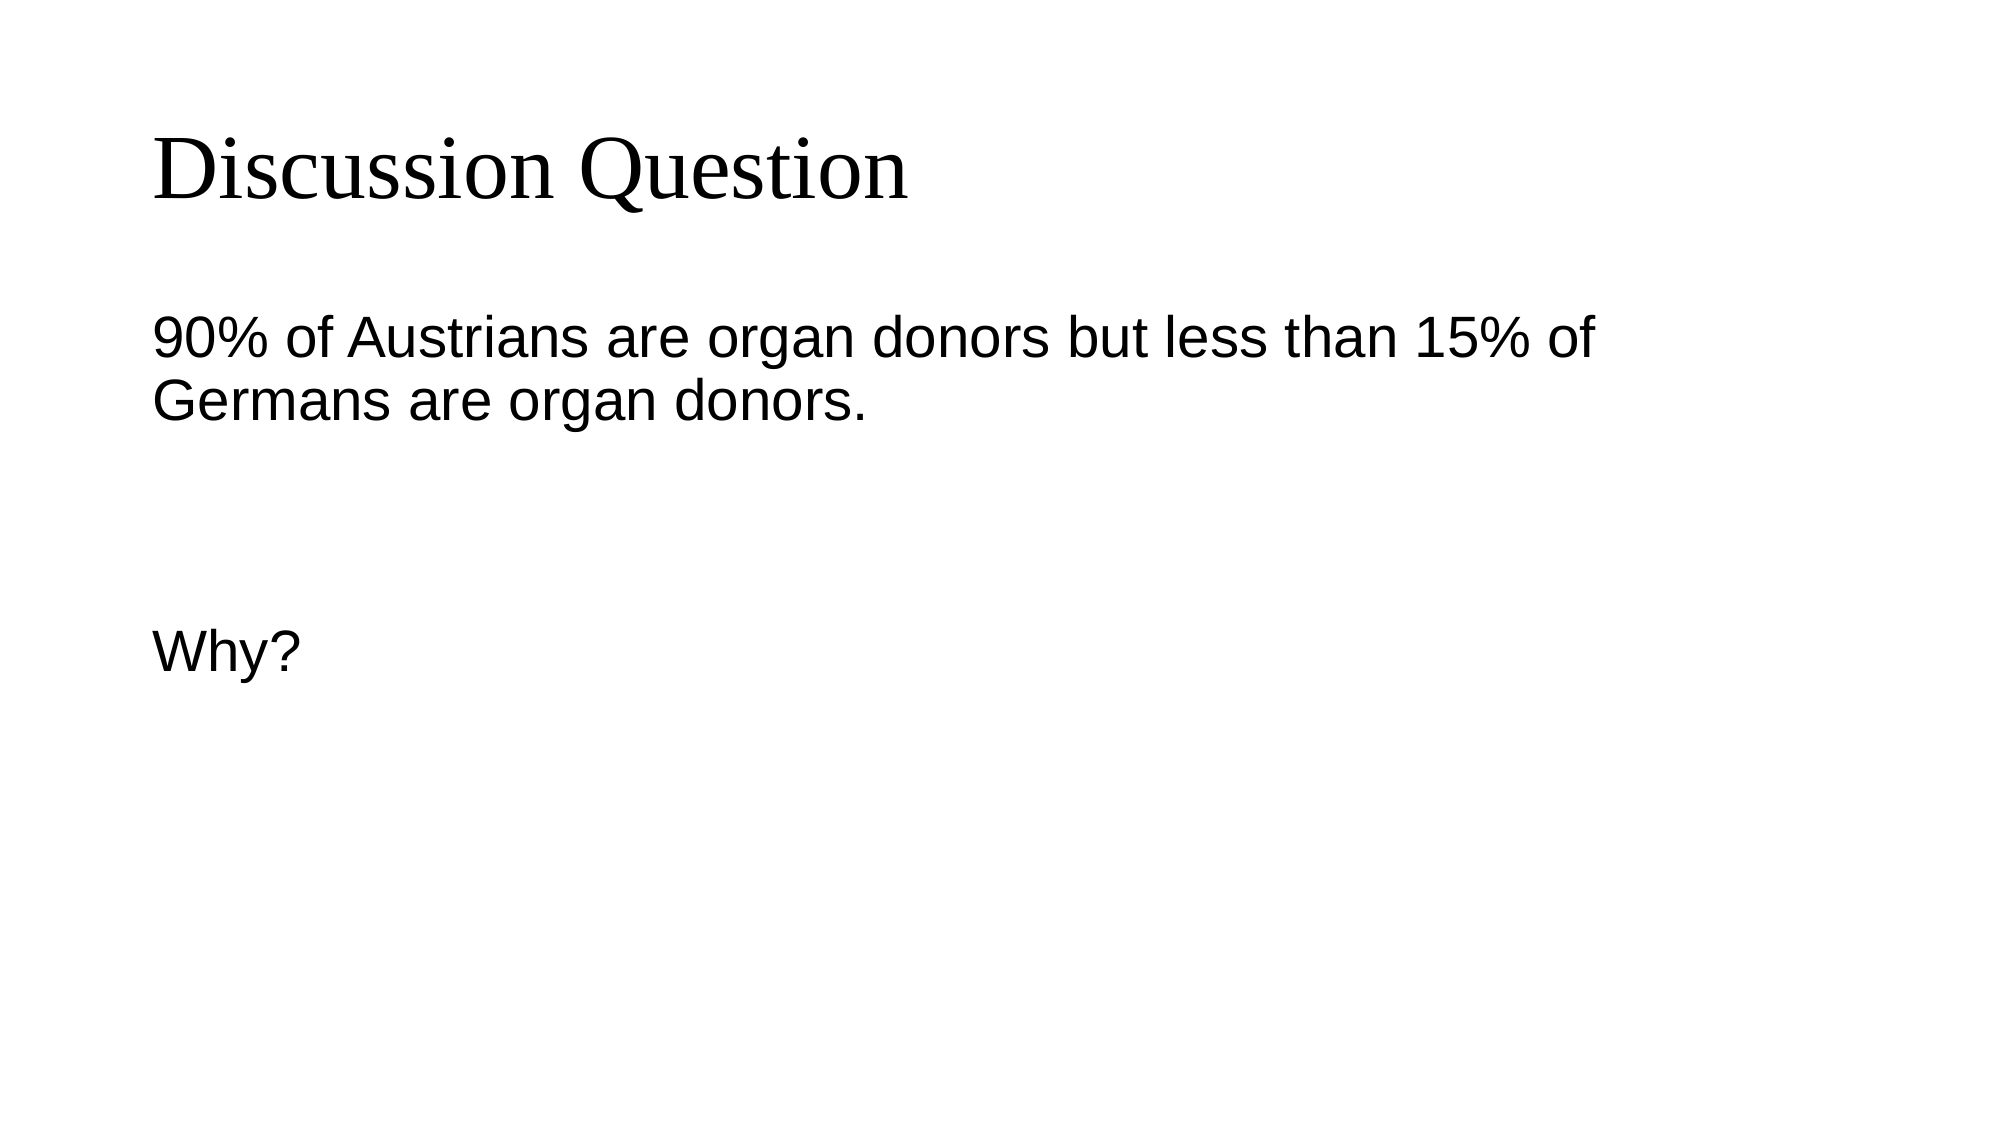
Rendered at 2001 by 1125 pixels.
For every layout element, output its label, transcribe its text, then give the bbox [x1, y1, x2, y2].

list 90% of Austrians are organ donors but less than 15% of Germans are organ donors. Why? [137, 299, 1863, 1014]
title Discussion Question [137, 59, 1863, 278]
